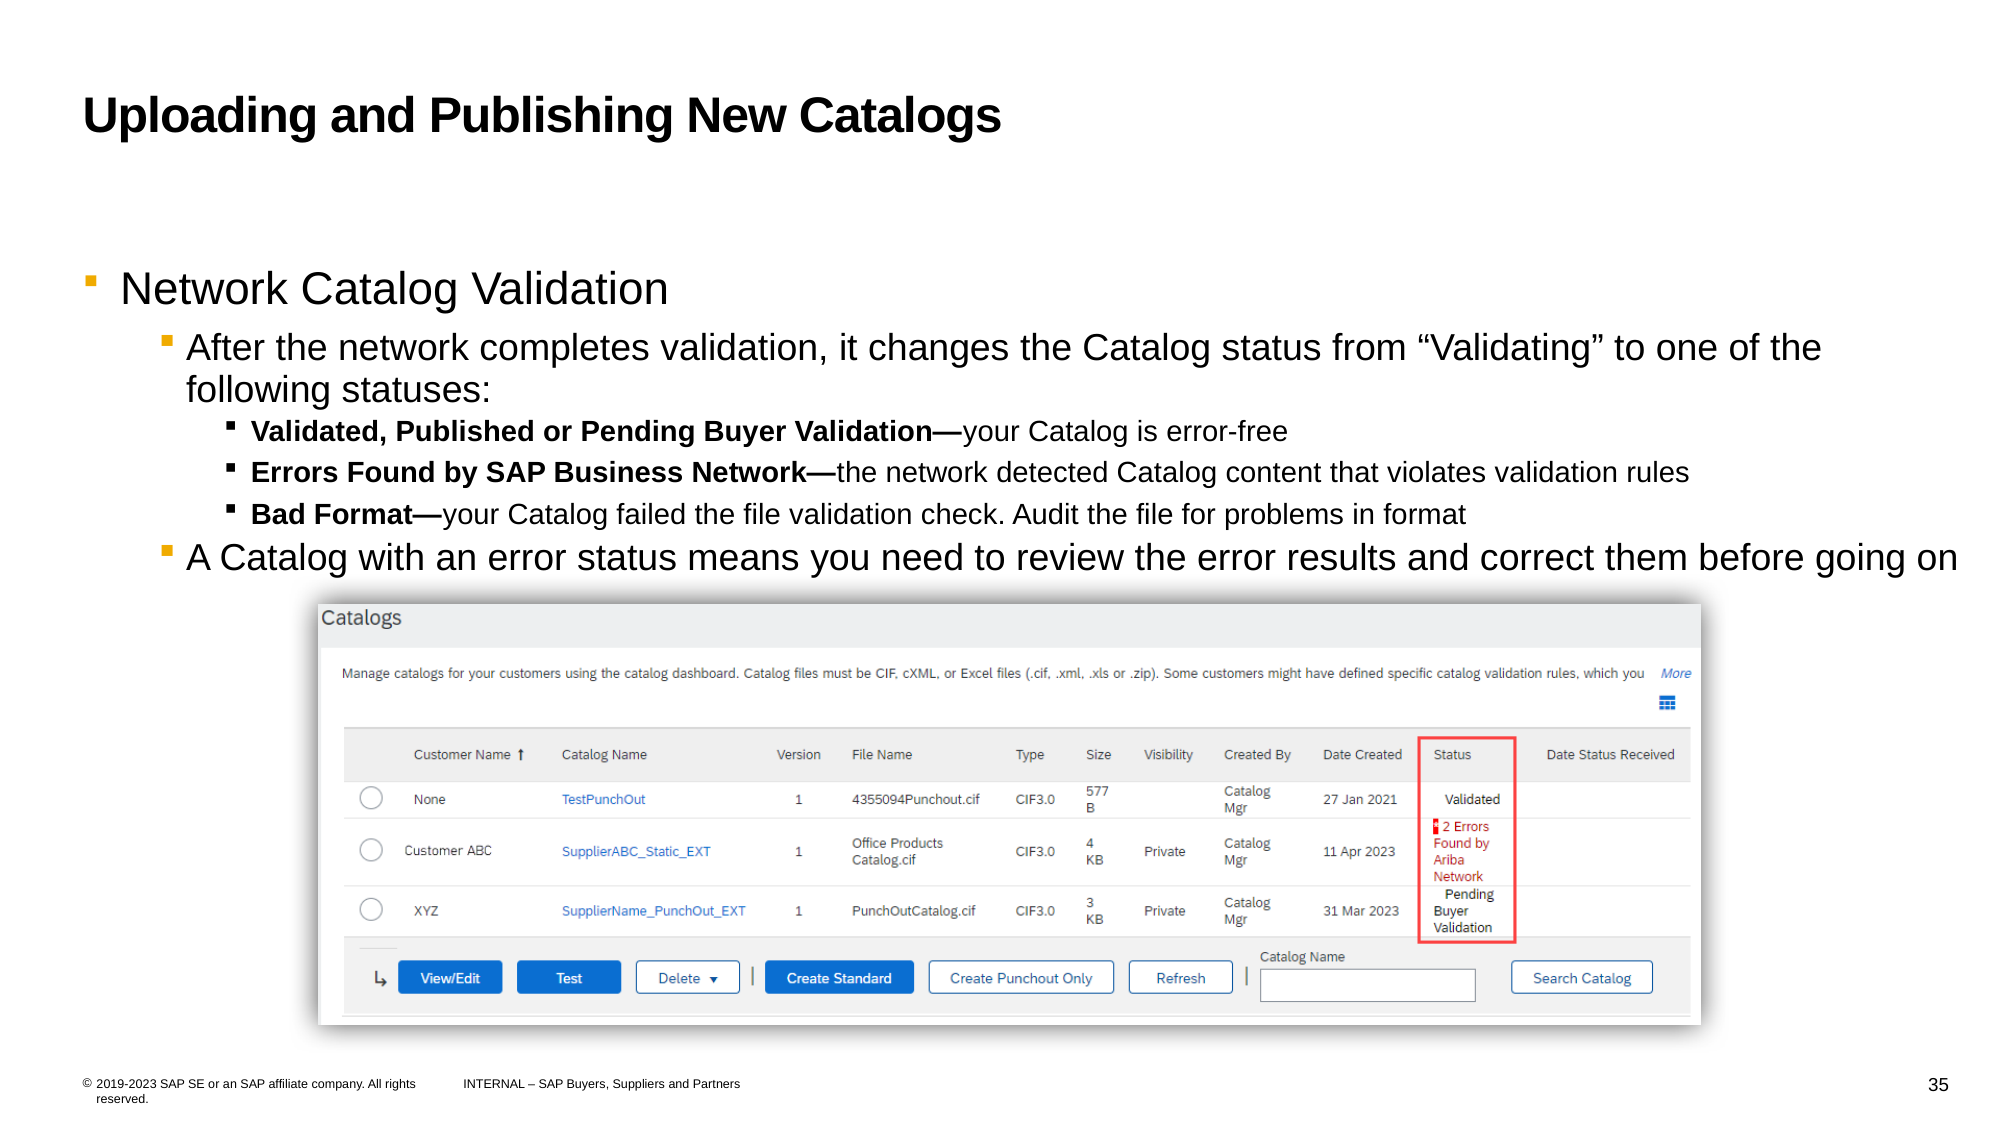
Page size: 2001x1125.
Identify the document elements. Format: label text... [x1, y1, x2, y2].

list Network Catalog Validation After the network completes validation, it changes the Catalog status from “Validating” to one of the following statuses: Validated, Published or Pending Buyer Validation—your Catalog is error-free Errors Found by SAP Business Network—the network detected Catalog content that violates validation rules Bad Format—your Catalog failed the file validation check. Audit the file for problems in format A Catalog with an error status means you need to review the error results and correct them before going on [82, 265, 1968, 1040]
title Uploading and Publishing New Catalogs [82, 82, 1918, 144]
picture [317, 603, 1701, 1026]
